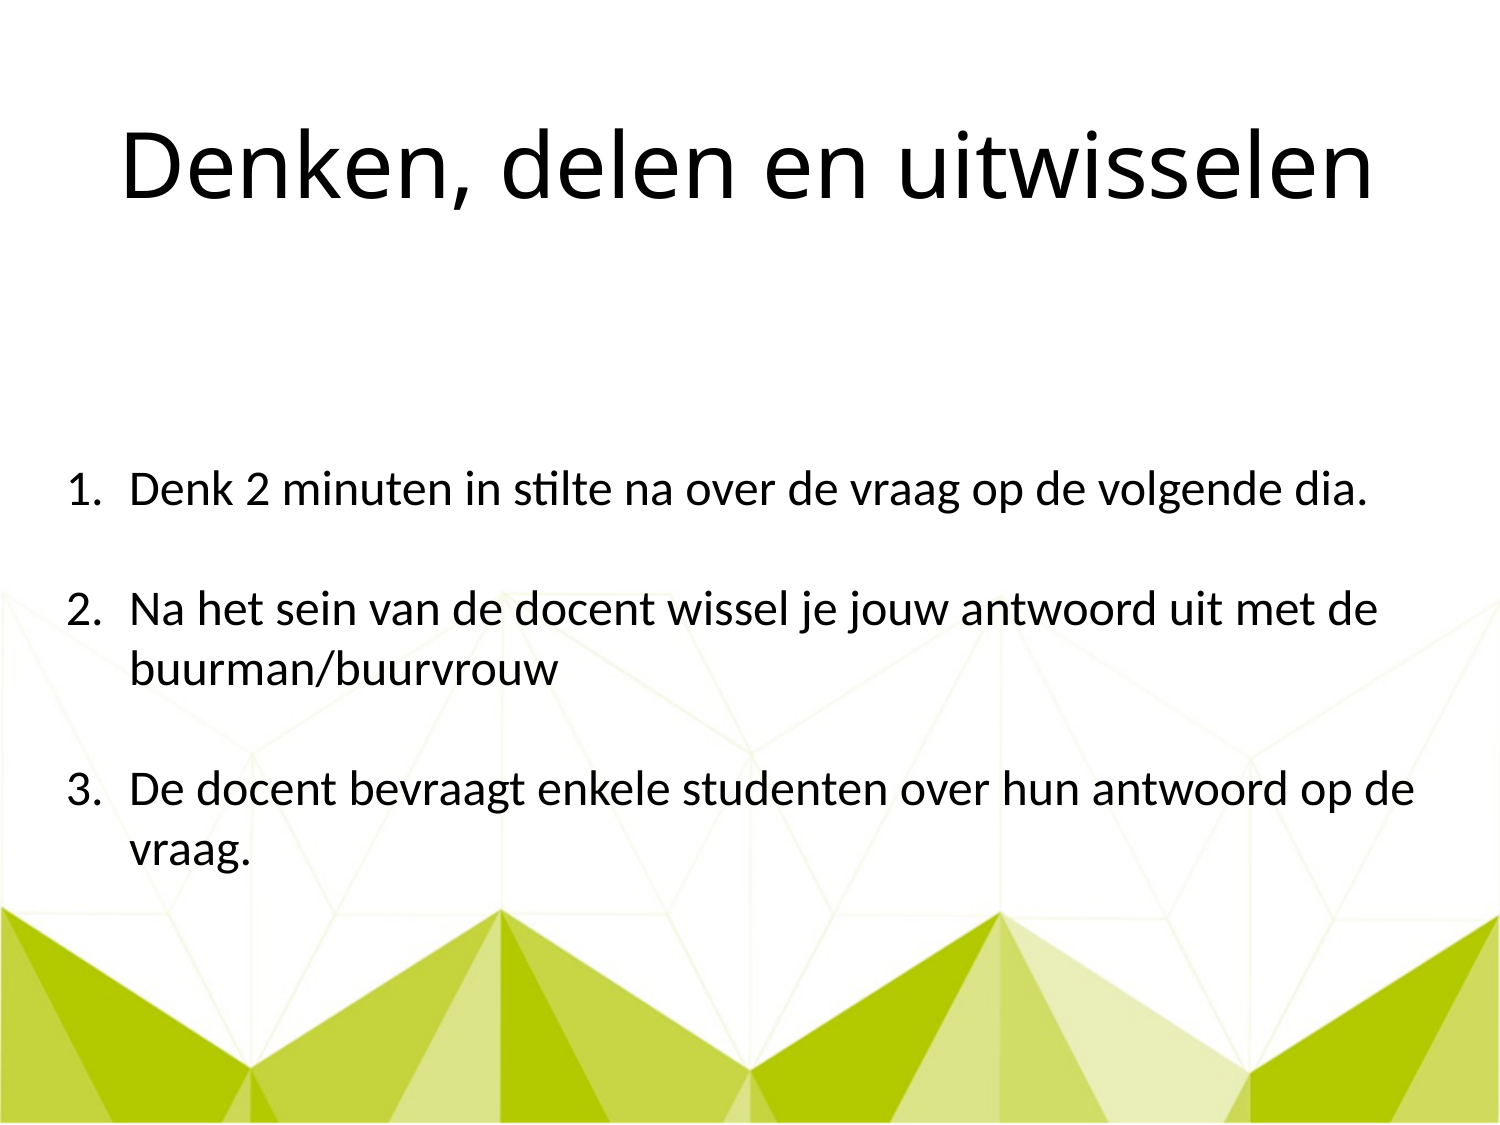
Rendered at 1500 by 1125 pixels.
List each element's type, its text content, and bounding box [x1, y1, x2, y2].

picture [0, 0, 1500, 1125]
text_box Denk 2 minuten in stilte na over de vraag op de volgende dia. Na het sein van de docent wissel je jouw antwoord uit met de buurman/buurvrouw De docent bevraagt enkele studenten over hun antwoord op de vraag. [51, 388, 1449, 883]
title Denken, delen en uitwisselen [103, 59, 1397, 278]
